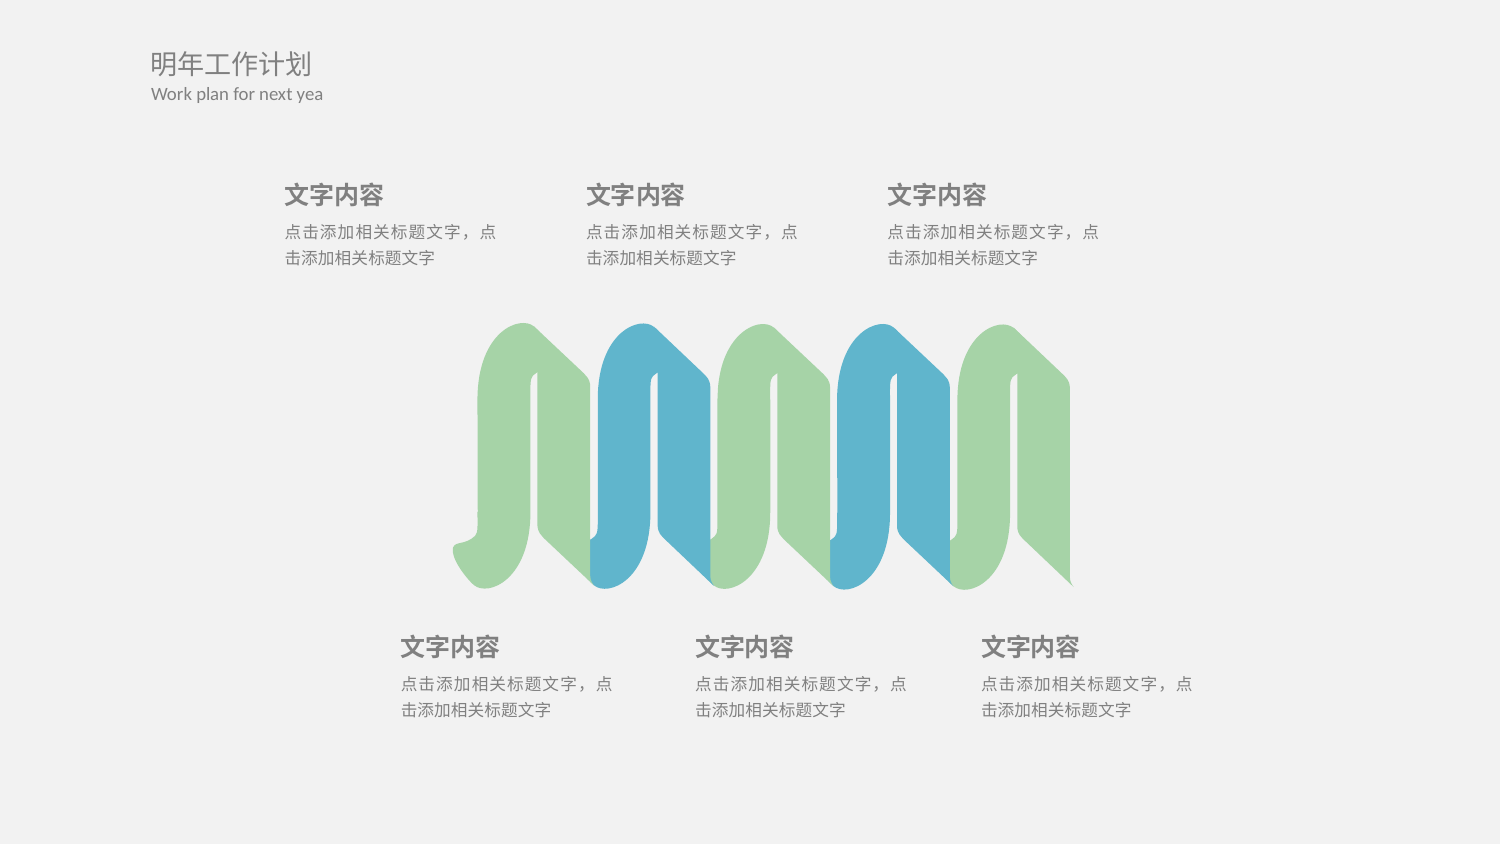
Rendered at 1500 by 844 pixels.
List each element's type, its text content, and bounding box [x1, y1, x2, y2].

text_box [718, 323, 835, 590]
text_box 点击添加相关标题文字，点击添加相关标题文字 [876, 210, 1111, 274]
text_box 点击添加相关标题文字，点击添加相关标题文字 [684, 662, 918, 725]
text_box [954, 315, 1074, 599]
text_box 文字内容 [575, 173, 794, 210]
text_box 文字内容 [876, 173, 1095, 210]
text_box 点击添加相关标题文字，点击添加相关标题文字 [390, 662, 624, 725]
text_box 点击添加相关标题文字，点击添加相关标题文字 [970, 662, 1204, 725]
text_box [809, 315, 954, 599]
text_box 点击添加相关标题文字，点击添加相关标题文字 [575, 210, 809, 274]
text_box 文字内容 [273, 173, 492, 210]
text_box 文字内容 [684, 625, 903, 662]
text_box 文字内容 [970, 625, 1189, 662]
text_box 文字内容 [390, 625, 609, 662]
text_box 点击添加相关标题文字，点击添加相关标题文字 [273, 210, 508, 274]
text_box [450, 314, 595, 598]
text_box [595, 314, 715, 598]
